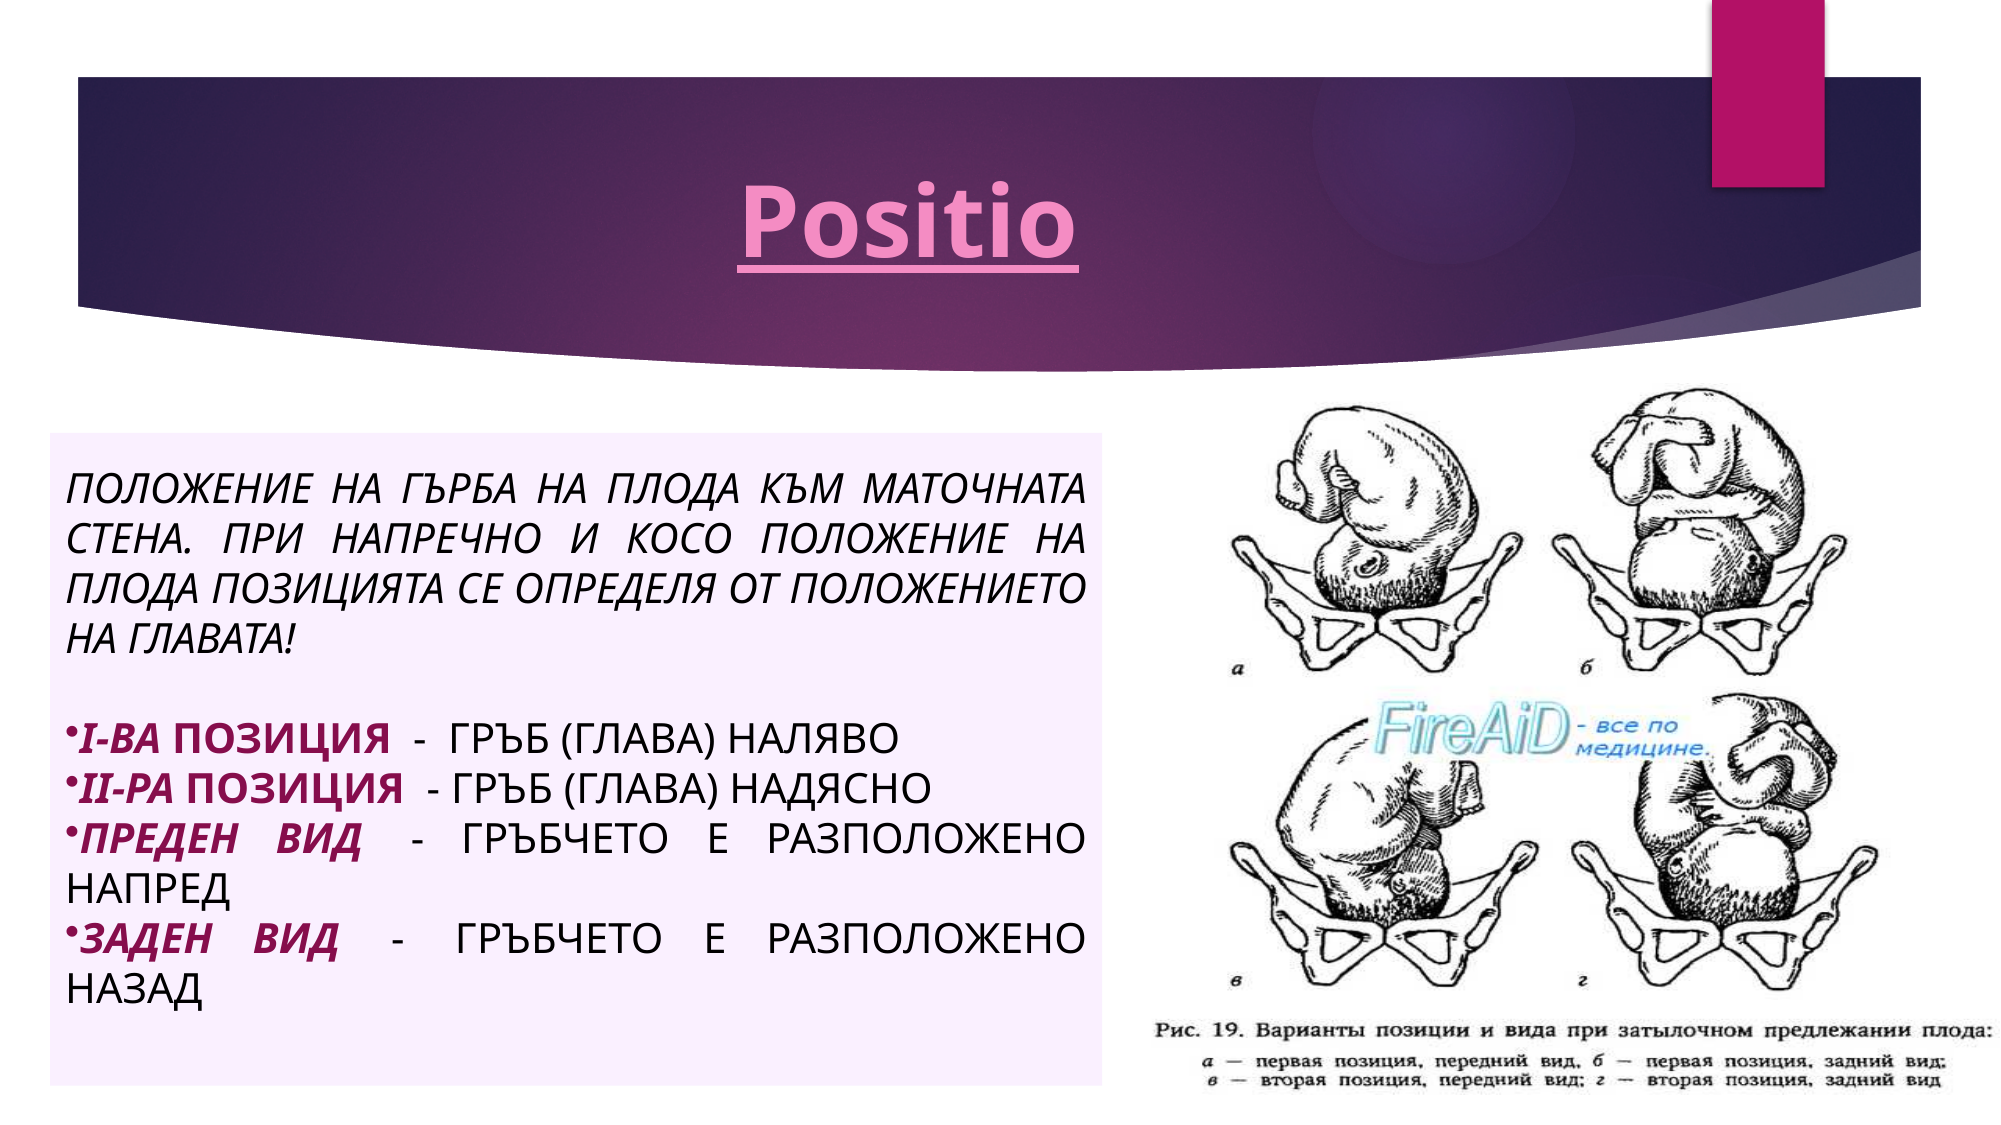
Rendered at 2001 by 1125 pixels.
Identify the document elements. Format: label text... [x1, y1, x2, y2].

title Positio [189, 159, 1627, 276]
list ПОЛОЖЕНИЕ НА ГЪРБА НА ПЛОДА КЪМ МАТОЧНАТА СТЕНА. ПРИ НАПРЕЧНО И КОСО ПОЛОЖЕНИЕ НА ПЛОДА ПОЗИЦИЯТА СЕ ОПРЕДЕЛЯ ОТ ПОЛОЖЕНИЕТО НА ГЛАВАТА! І-ВА ПОЗИЦИЯ - ГРЪБ (ГЛАВА) НАЛЯВО ІІ-РА ПОЗИЦИЯ - ГРЪБ (ГЛАВА) НАДЯСНО ПРЕДЕН ВИД - ГРЪБЧЕТО Е РАЗПОЛОЖЕНО НАПРЕД ЗАДЕН ВИД - ГРЪБЧЕТО Е РАЗПОЛОЖЕНО НАЗАД [50, 432, 1103, 1086]
picture [1140, 383, 2000, 1103]
